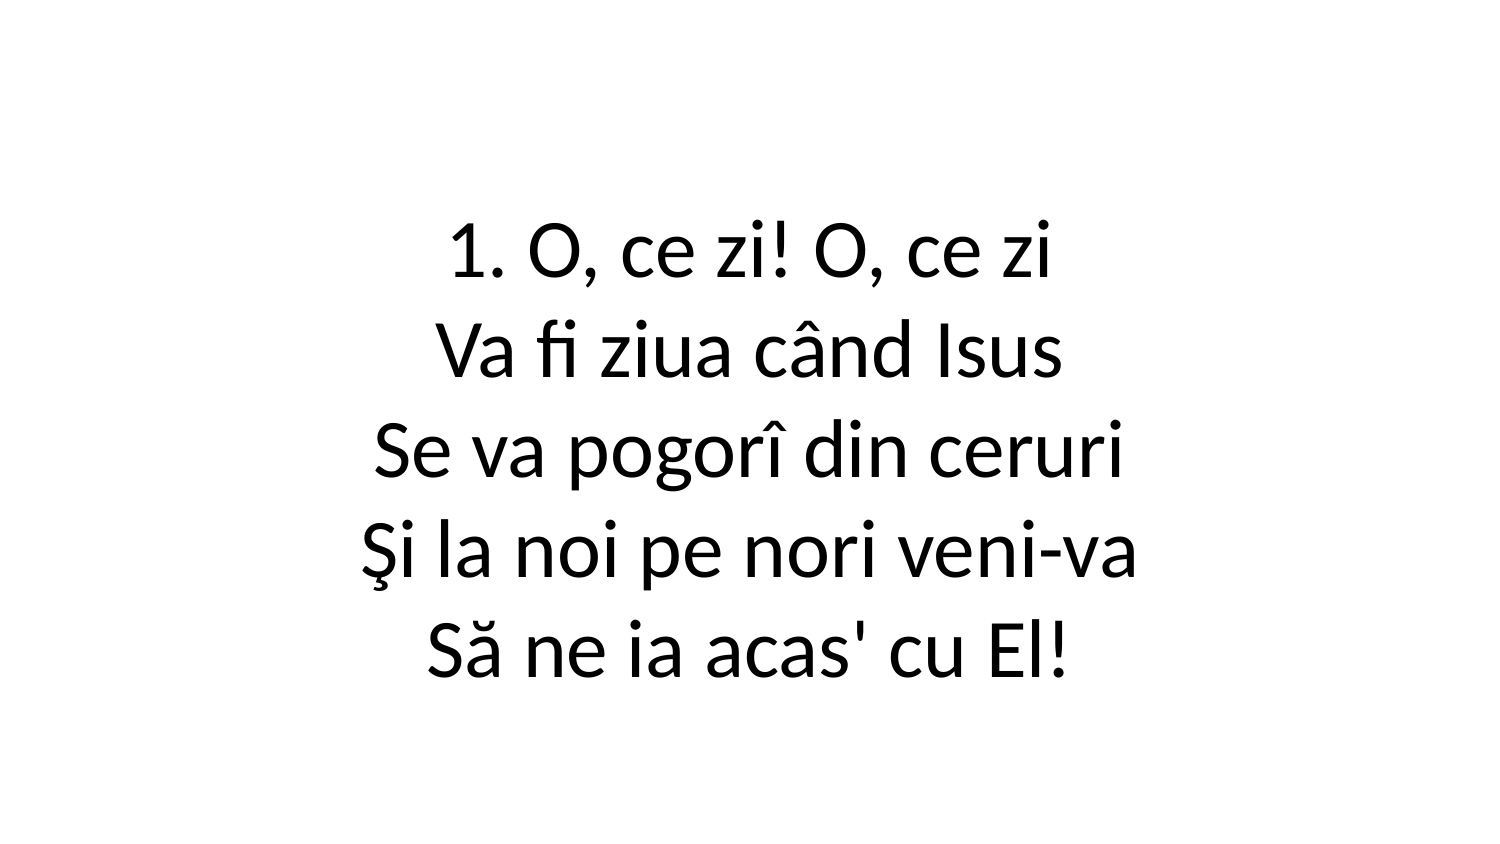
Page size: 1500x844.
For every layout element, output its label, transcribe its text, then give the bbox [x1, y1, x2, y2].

text_box 1. O, ce zi! O, ce zi Va fi ziua când Isus Se va pogorî din ceruri Şi la noi pe nori veni-va Să ne ia acas' cu El! [345, 142, 1155, 702]
